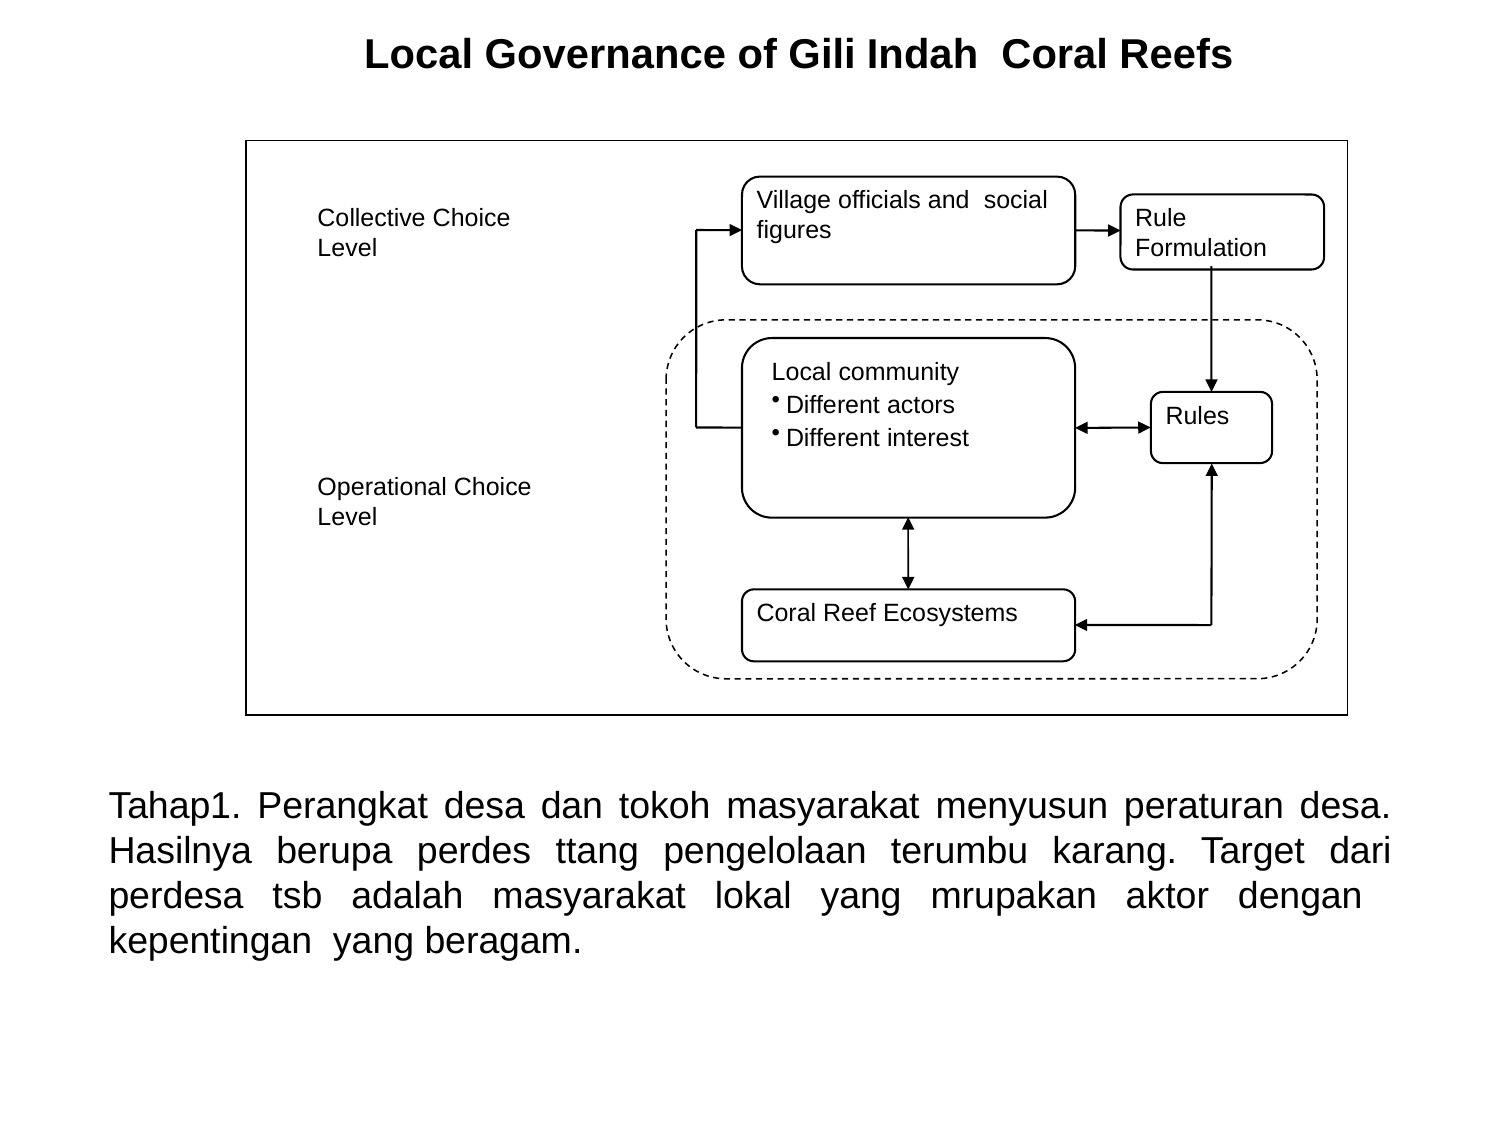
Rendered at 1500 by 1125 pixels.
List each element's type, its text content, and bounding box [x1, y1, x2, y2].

text_box Local Governance of Gili Indah Coral Reefs [233, 19, 1365, 84]
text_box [245, 140, 1348, 716]
text_box Tahap1. Perangkat desa dan tokoh masyarakat menyusun peraturan desa. Hasilnya berupa perdes ttang pengelolaan terumbu karang. Target dari perdesa tsb adalah masyarakat lokal yang mrupakan aktor dengan kepentingan yang beragam. [93, 773, 1407, 969]
